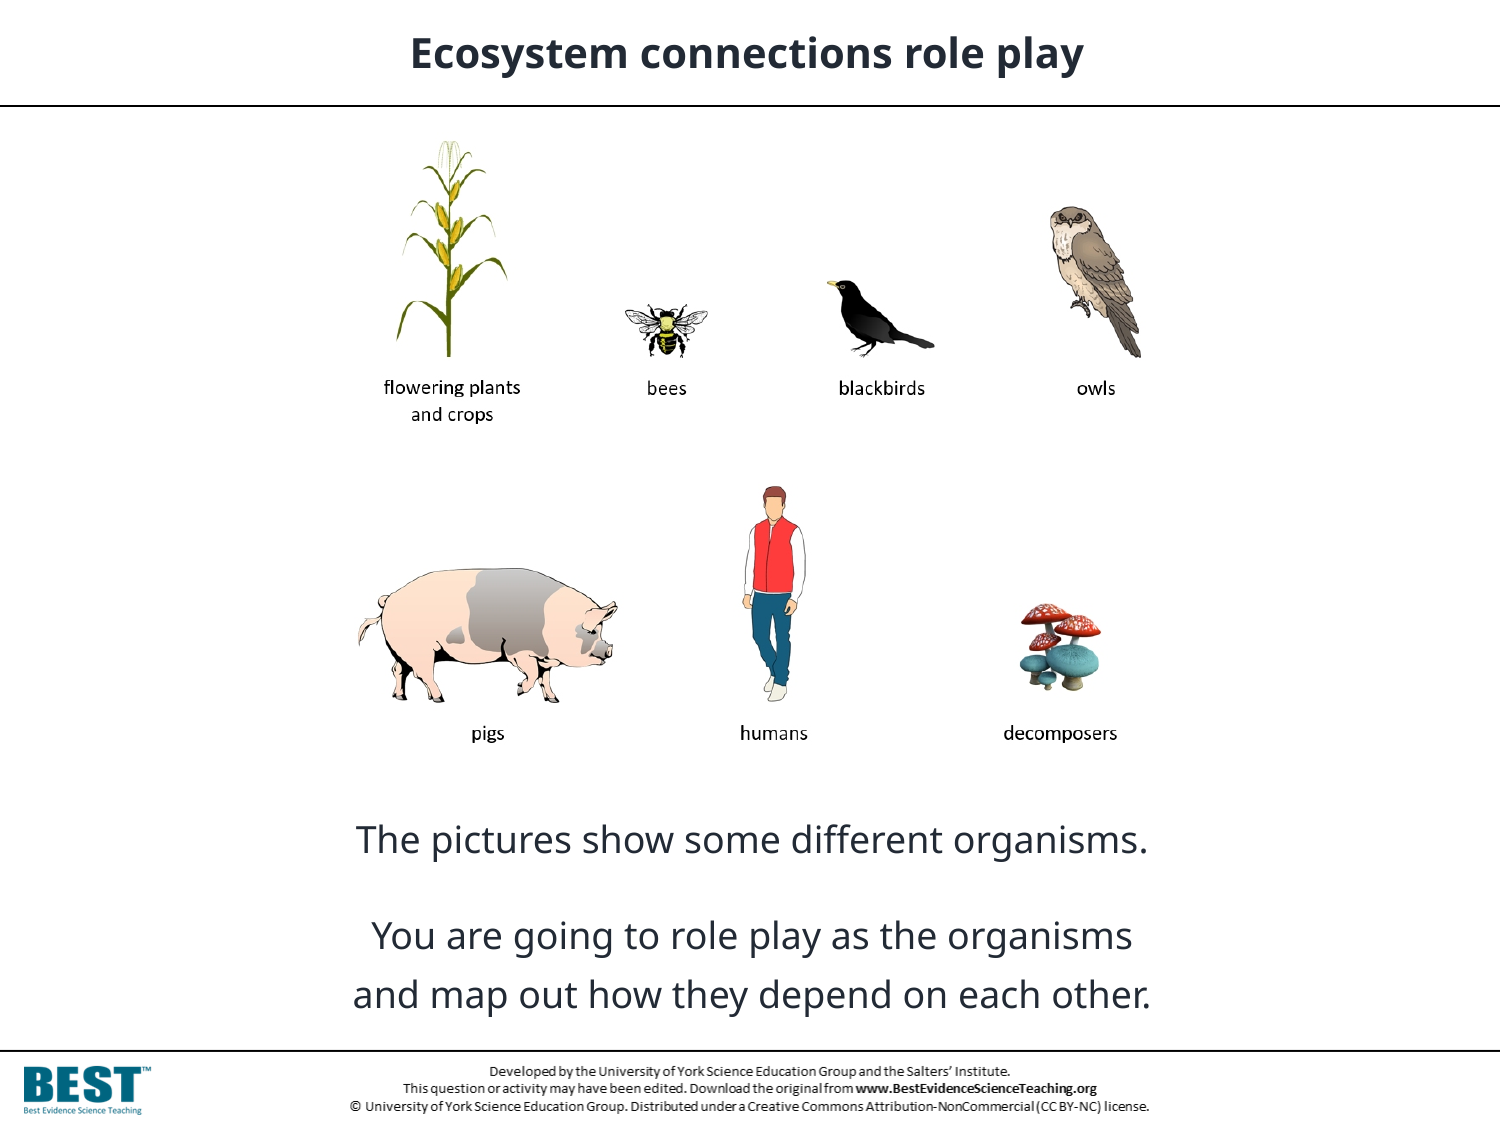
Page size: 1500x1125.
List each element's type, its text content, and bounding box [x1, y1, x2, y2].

text_box Ecosystem connections role play [23, 4, 1471, 99]
picture [0, 105, 1500, 1125]
